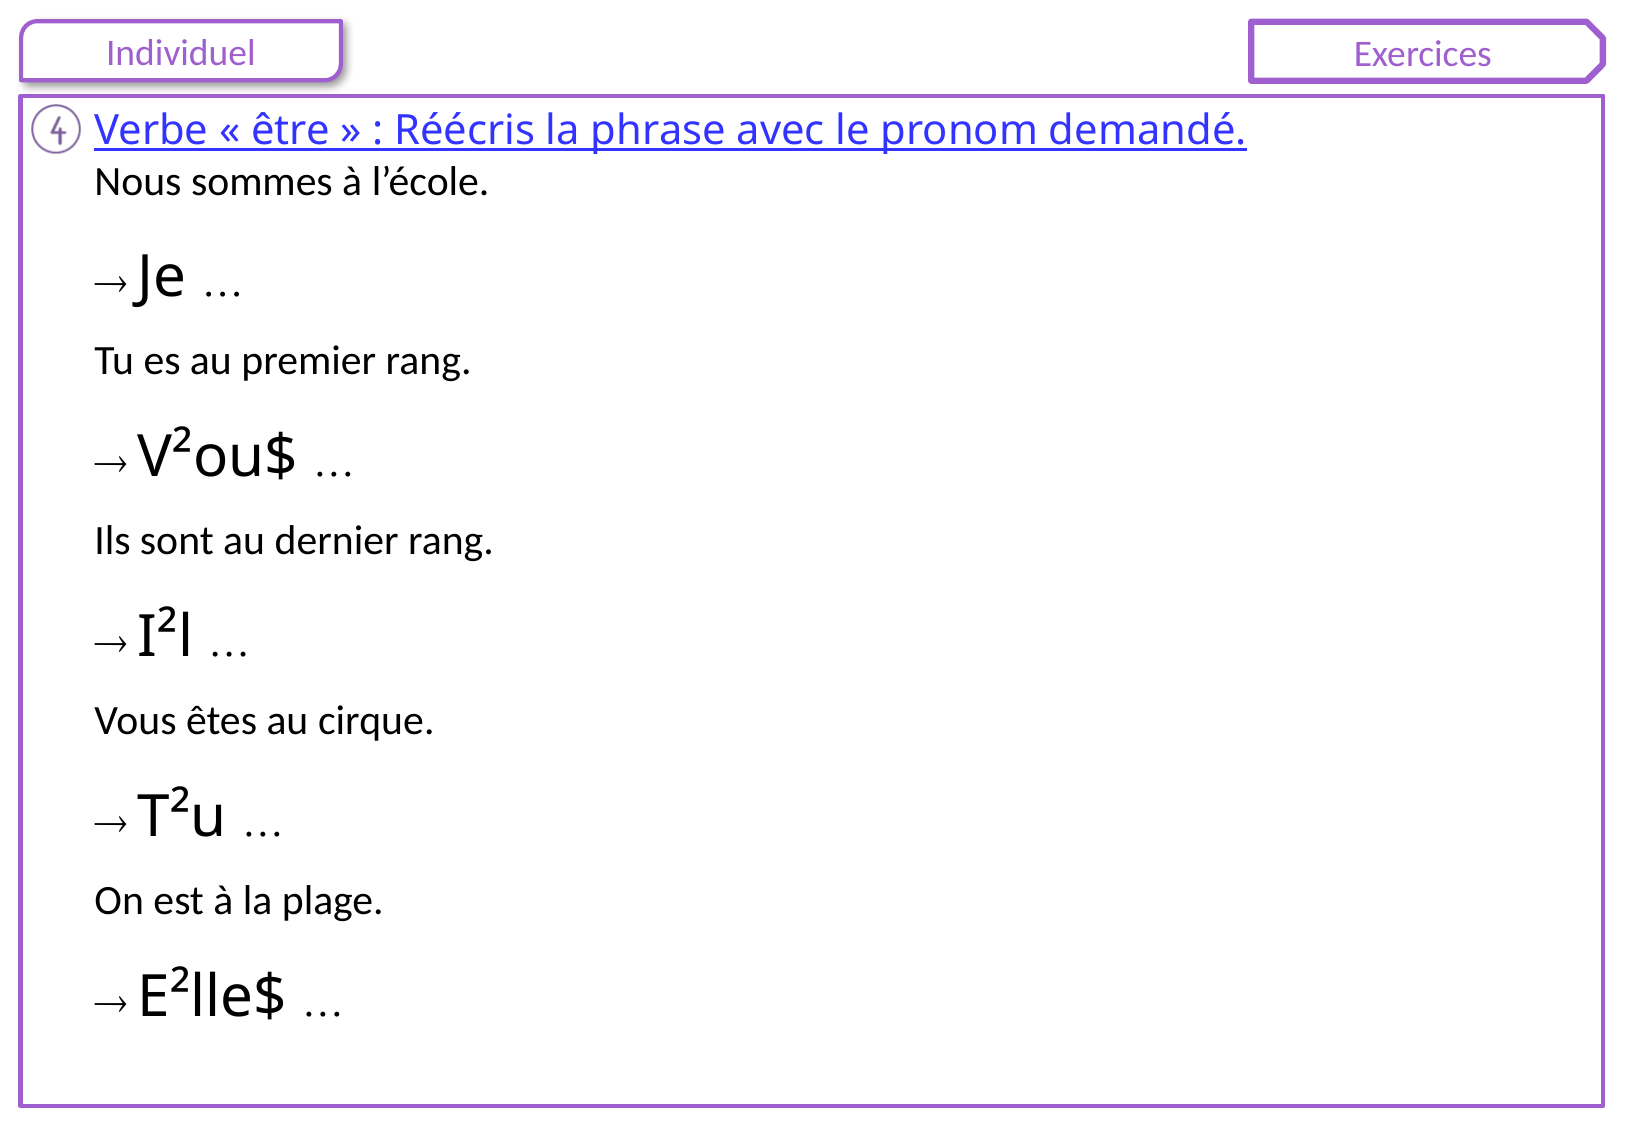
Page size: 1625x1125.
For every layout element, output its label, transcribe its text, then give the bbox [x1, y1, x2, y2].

picture [20, 95, 98, 193]
list Verbe « être » : Réécris la phrase avec le pronom demandé. Nous sommes à l’école.  Je … Tu es au premier rang.  V²ou$ … Ils sont au dernier rang.  I²l … Vous êtes au cirque.  T²u … On est à la plage.  E²lle$ … [18, 94, 1605, 1108]
